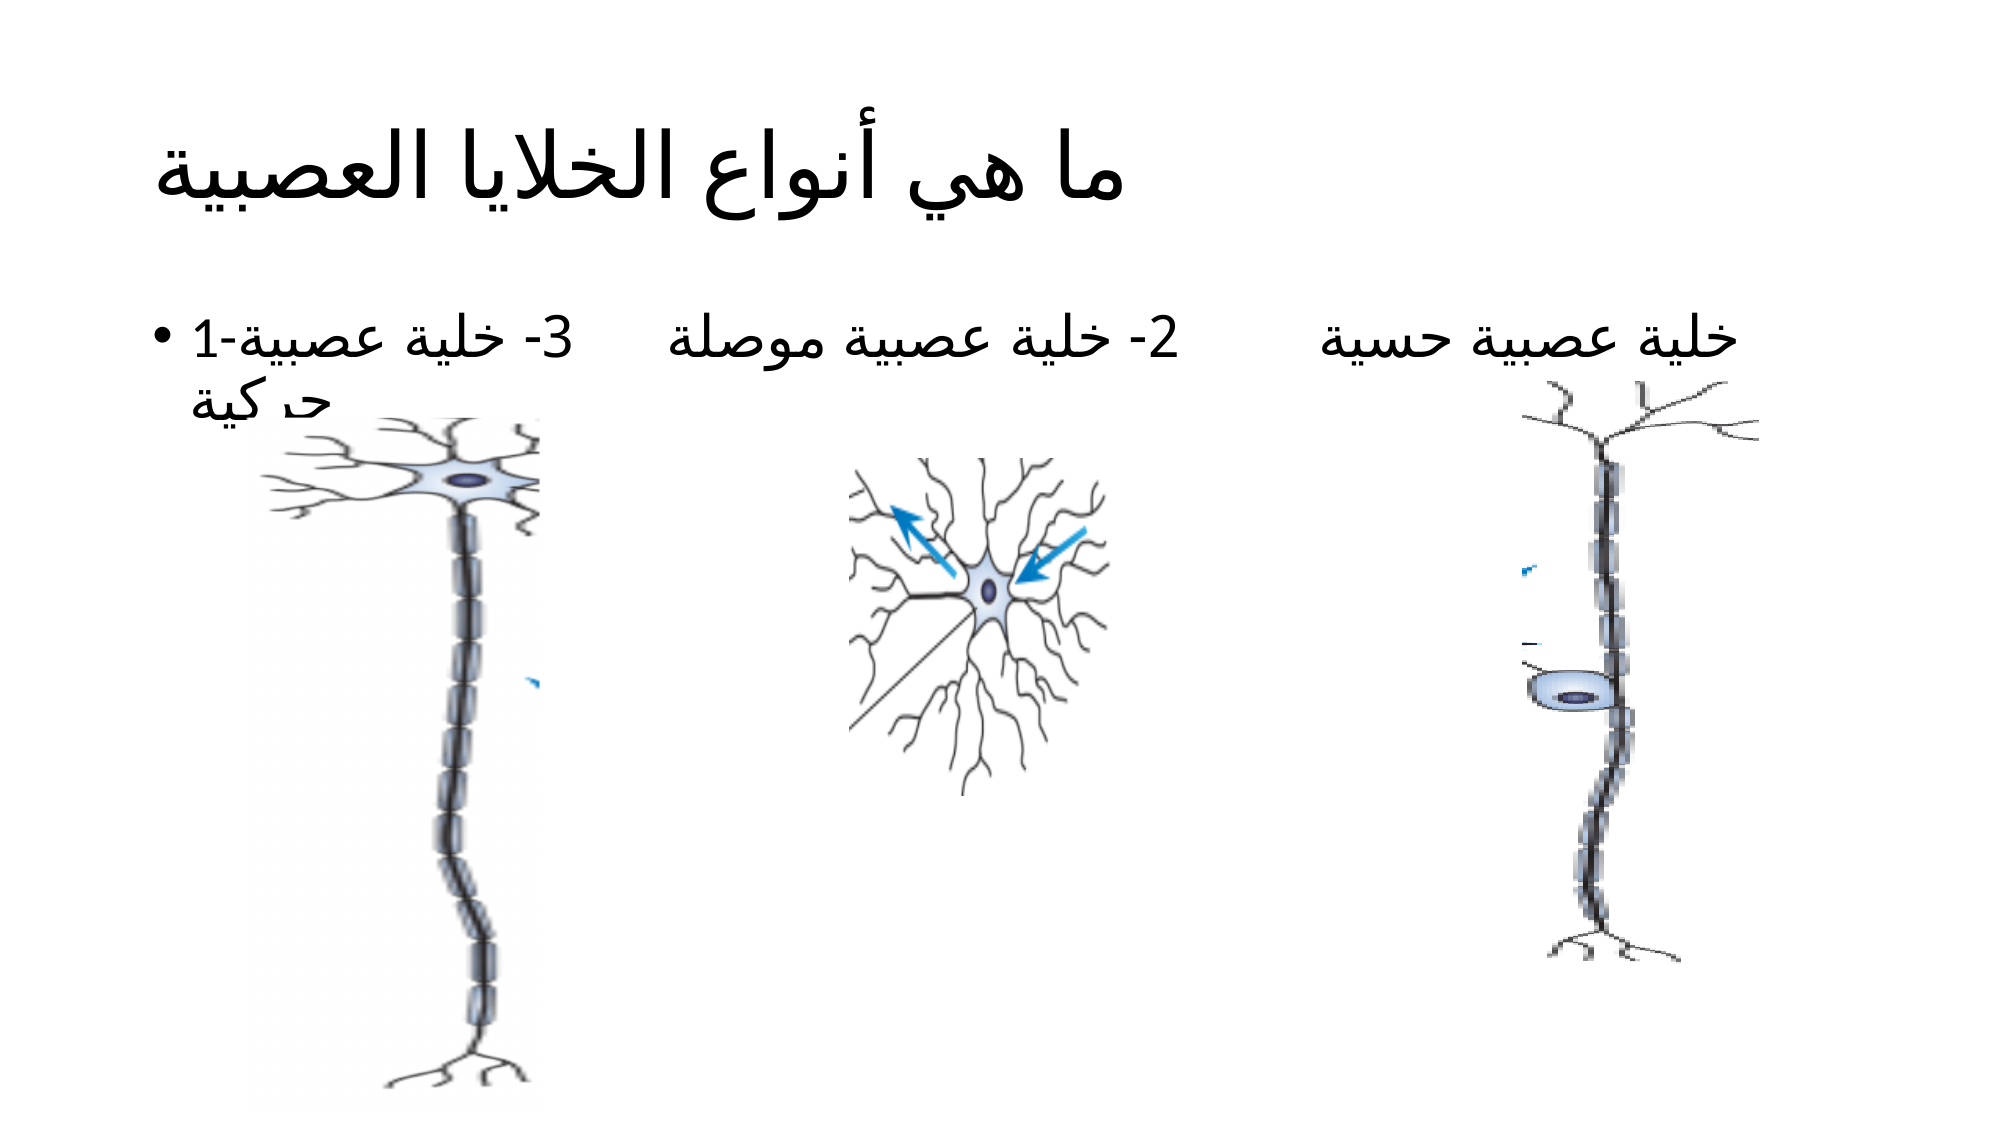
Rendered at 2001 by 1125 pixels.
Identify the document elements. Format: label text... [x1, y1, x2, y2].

title ما هي أنواع الخلايا العصبية [137, 59, 1863, 278]
picture [246, 417, 540, 1115]
picture [849, 458, 1151, 796]
list 1-خلية عصبية حسية 2- خلية عصبية موصلة 3- خلية عصبية حركية [137, 299, 1863, 1115]
picture [1522, 381, 1759, 969]
